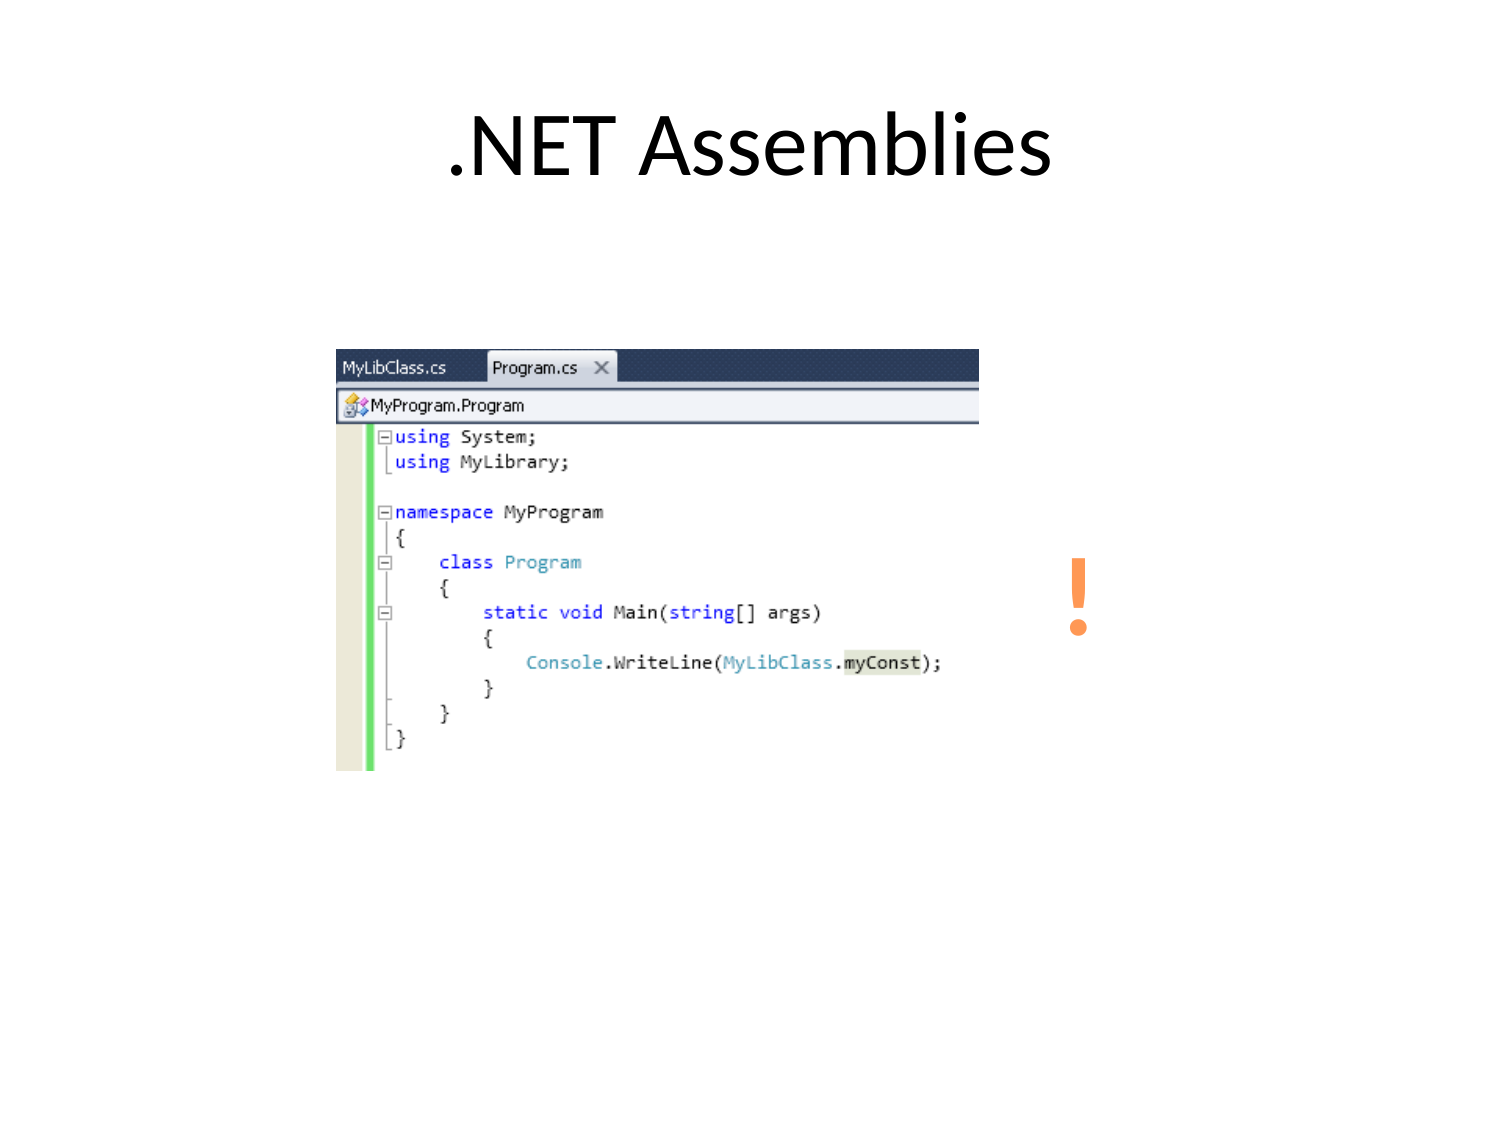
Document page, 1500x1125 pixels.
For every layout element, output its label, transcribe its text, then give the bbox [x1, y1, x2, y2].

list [336, 349, 979, 771]
title .NET Assemblies [75, 45, 1425, 233]
text_box ! [1045, 515, 1113, 666]
